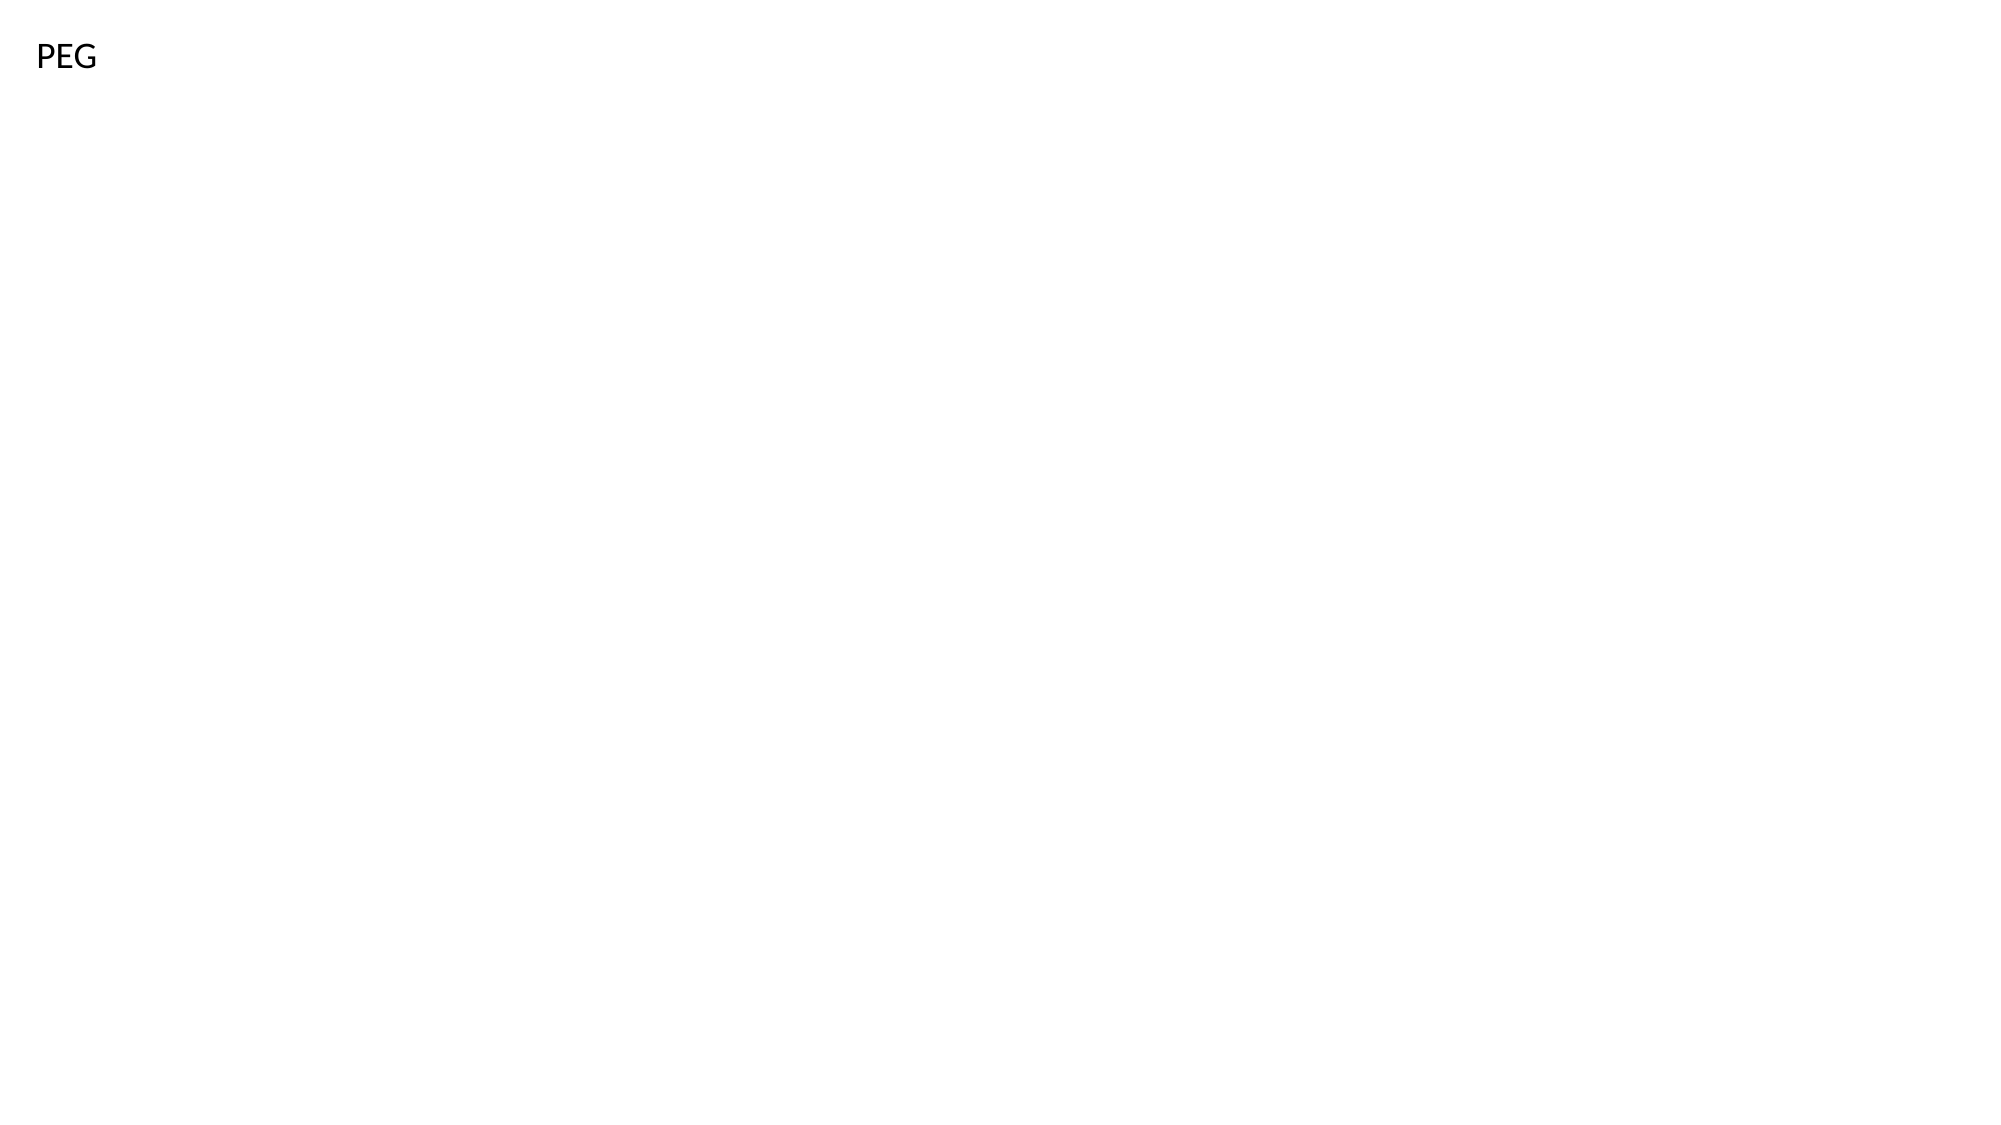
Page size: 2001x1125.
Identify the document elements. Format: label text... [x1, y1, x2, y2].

text_box PEG [21, 23, 1444, 83]
